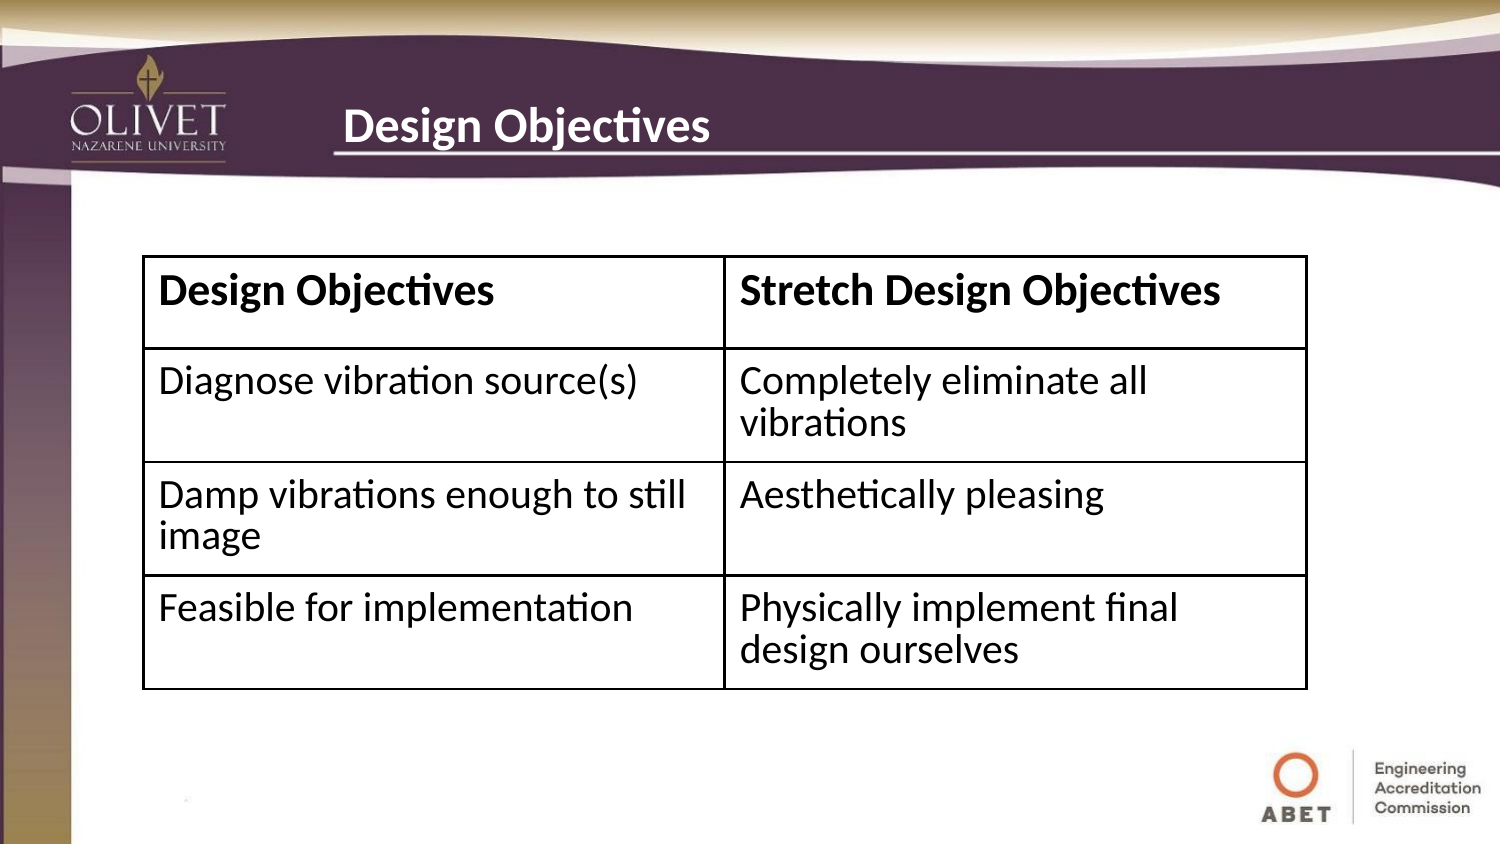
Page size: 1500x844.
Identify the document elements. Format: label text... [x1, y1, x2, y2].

table_cell Aesthetically pleasing [726, 463, 1305, 574]
title Design Objectives [331, 44, 1397, 208]
table_cell Damp vibrations enough to still image [145, 463, 723, 574]
table_cell Completely eliminate all vibrations [726, 350, 1305, 461]
table_cell Physically implement final design ourselves [726, 577, 1305, 688]
table_cell Diagnose vibration source(s) [145, 350, 723, 461]
table_header Stretch Design Objectives [726, 258, 1305, 347]
table_header Design Objectives [145, 258, 723, 347]
table_cell Feasible for implementation [145, 577, 723, 688]
picture [0, 0, 1500, 844]
